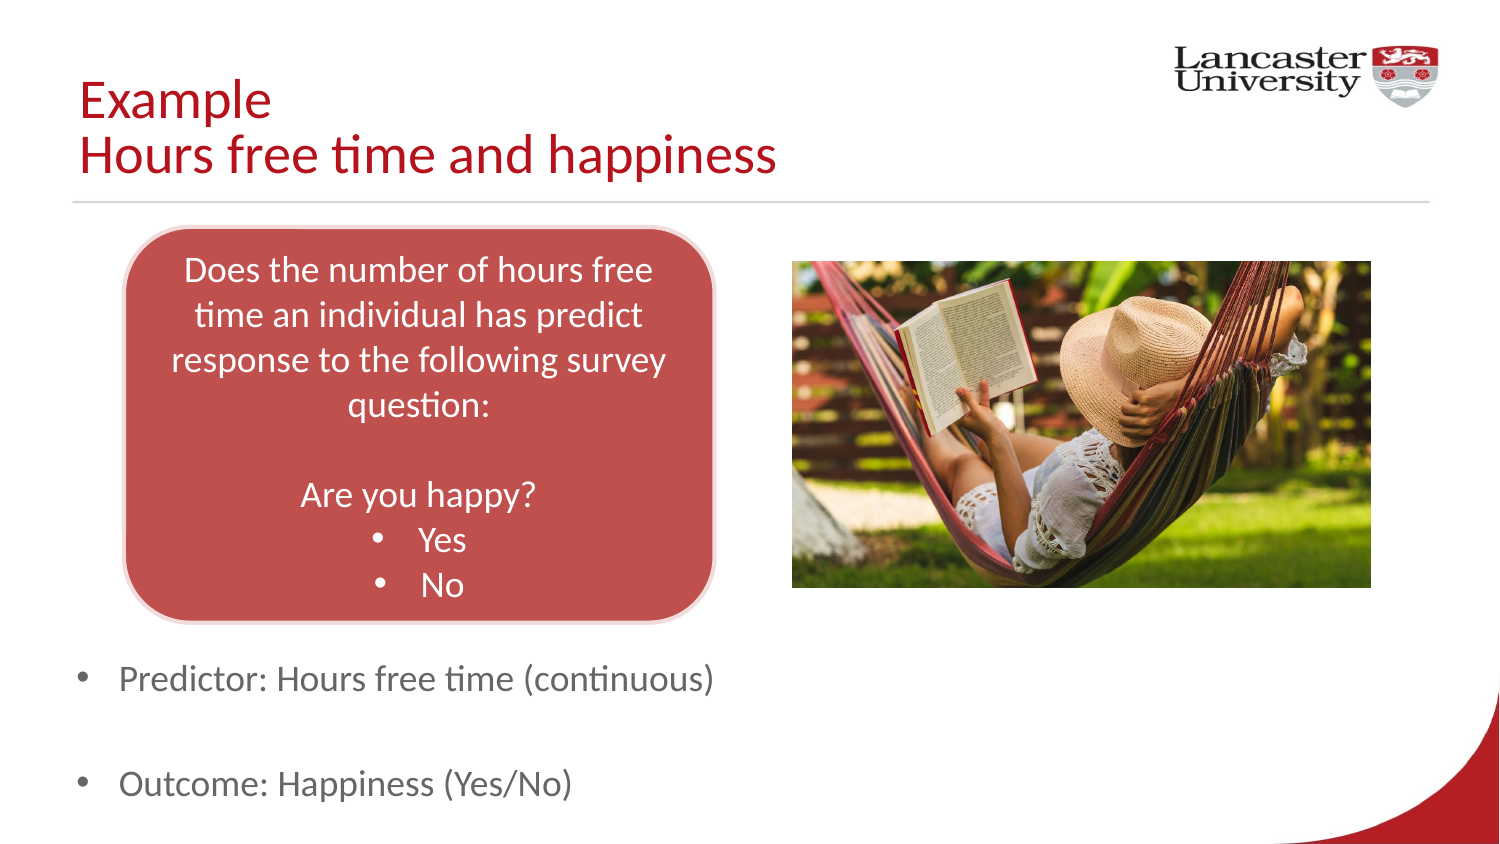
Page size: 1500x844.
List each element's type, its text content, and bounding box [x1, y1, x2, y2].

title Example Hours free time and happiness [64, 67, 1176, 210]
text_box Does the number of hours free time an individual has predict response to the following survey question: Are you happy? Yes No [121, 224, 717, 625]
picture [0, 0, 1500, 844]
list Predictor: Hours free time (continuous) Outcome: Happiness (Yes/No) [61, 646, 1444, 797]
